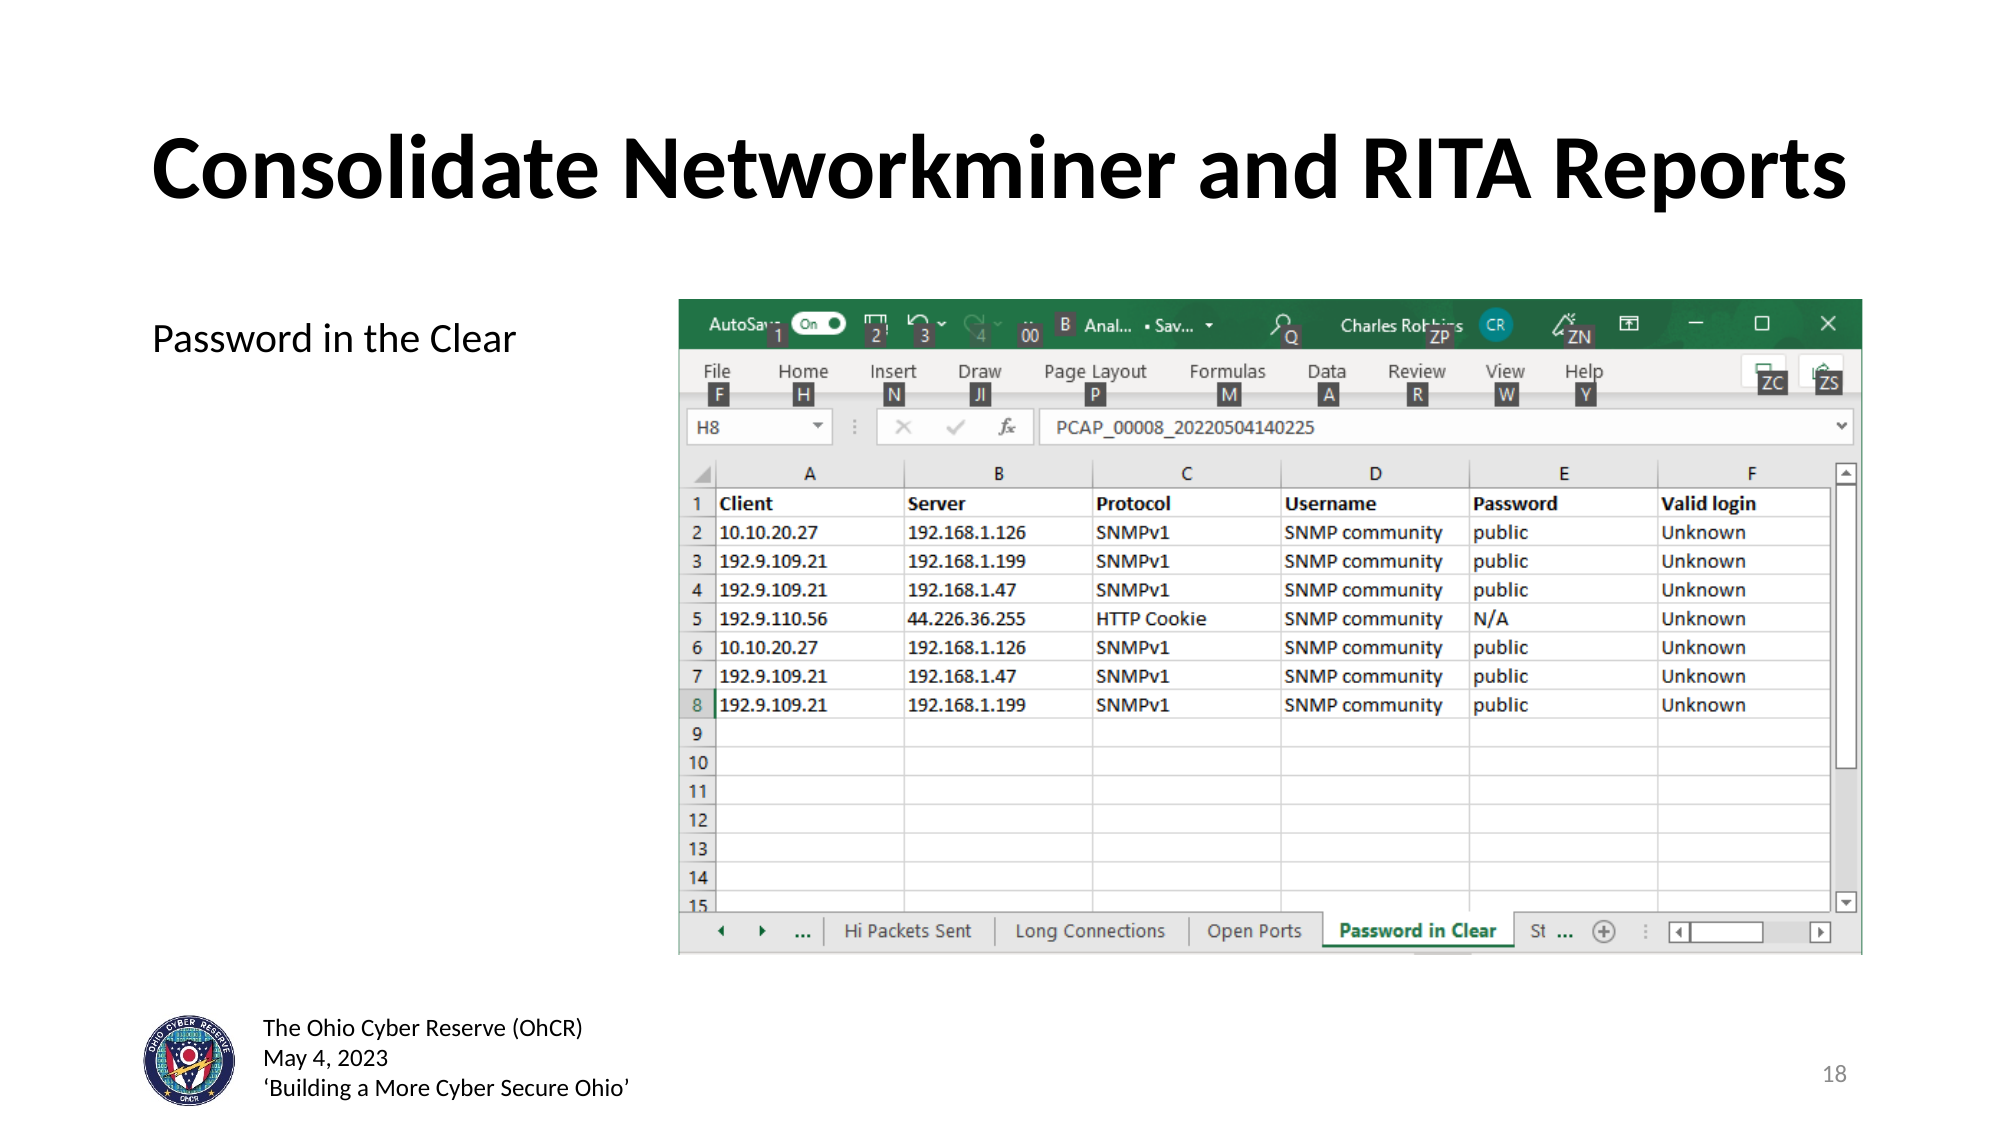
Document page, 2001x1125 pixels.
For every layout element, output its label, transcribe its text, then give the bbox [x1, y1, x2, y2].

text_box The Ohio Cyber Reserve (OhCR) May 4, 2023 ‘Building a More Cyber Secure Ohio’ [248, 1004, 648, 1109]
picture [678, 299, 1863, 955]
title Consolidate Networkminer and RITA Reports [137, 59, 1889, 278]
list Password in the Clear [137, 299, 683, 980]
picture [140, 1013, 238, 1108]
slide_number 18 [1412, 1042, 1863, 1103]
